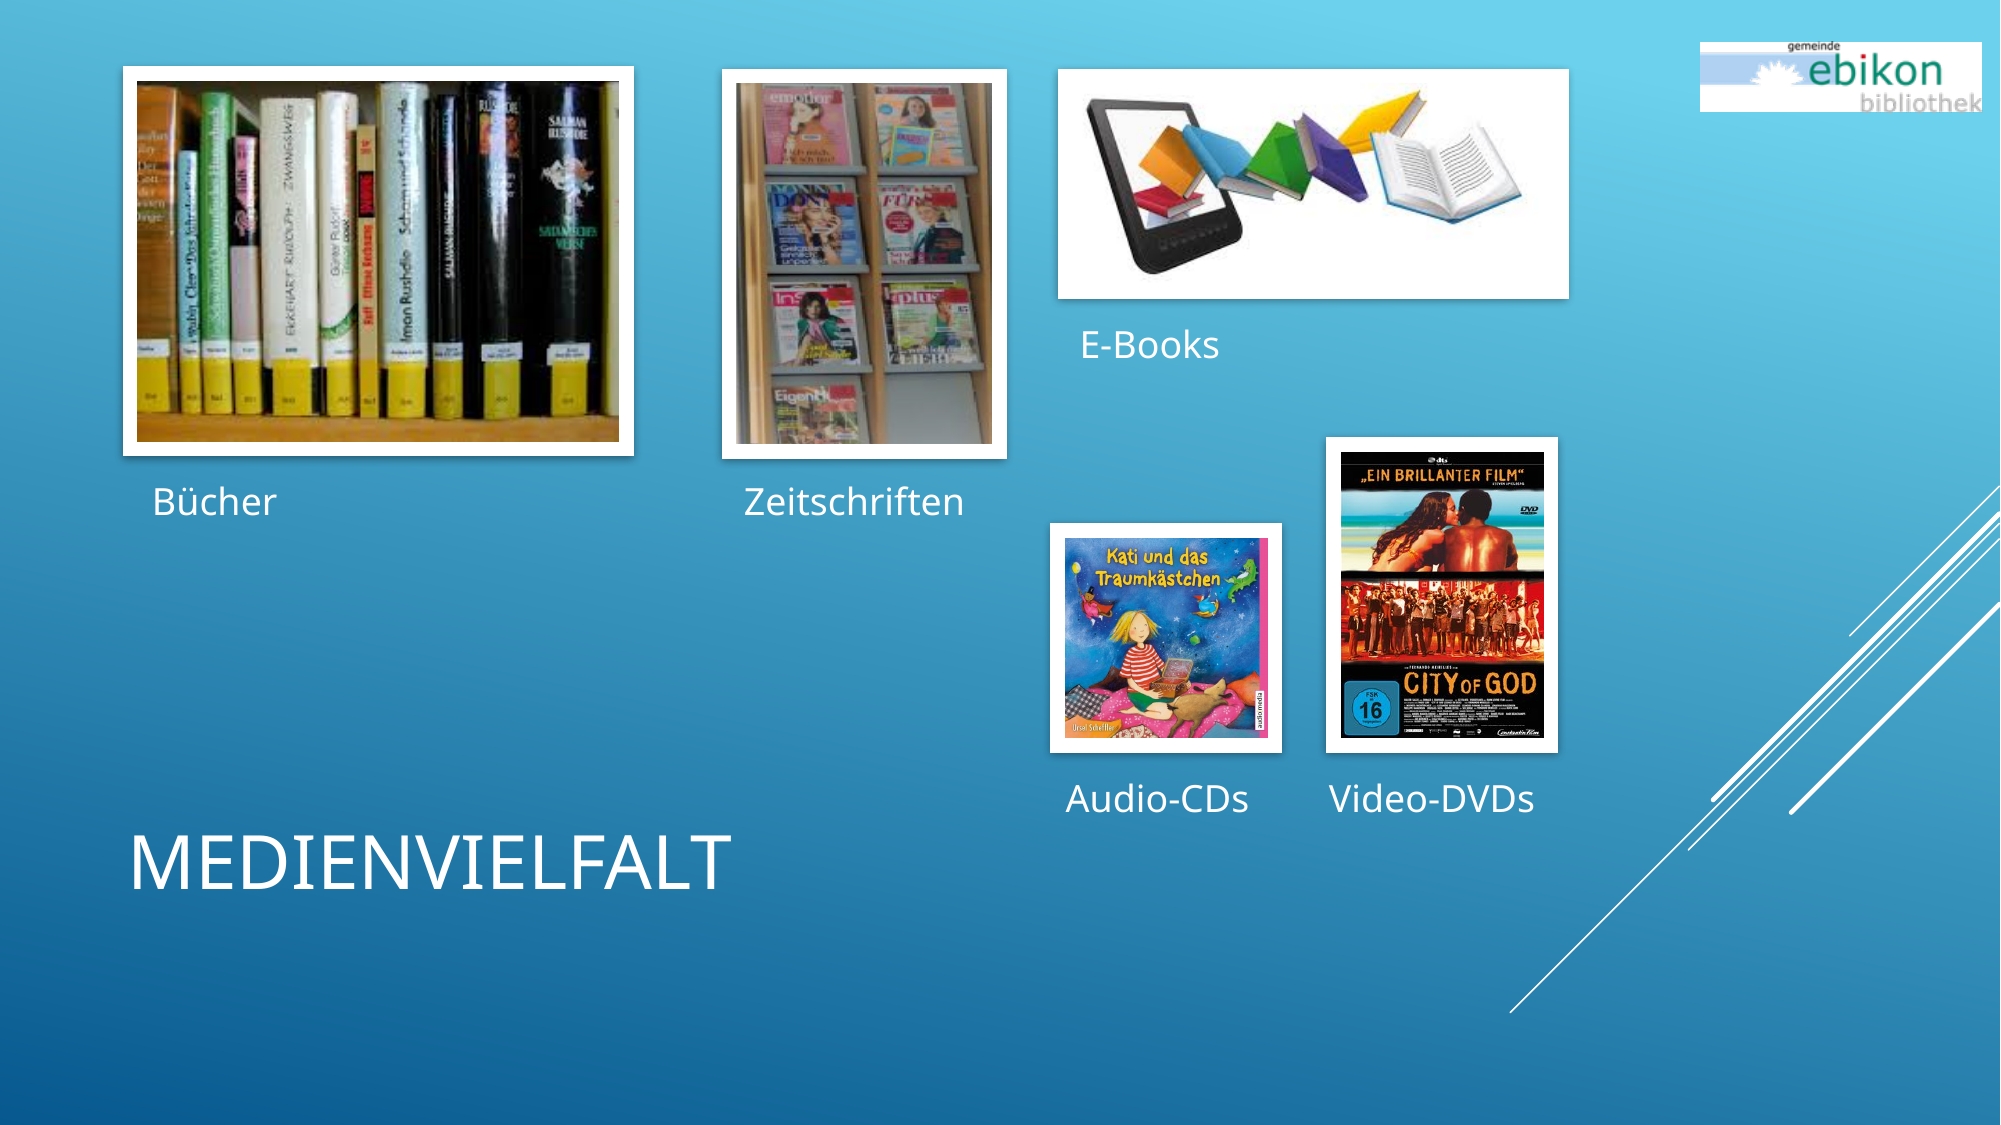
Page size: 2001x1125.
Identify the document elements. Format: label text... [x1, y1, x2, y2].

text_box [1064, 82, 1555, 376]
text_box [728, 82, 993, 533]
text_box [136, 80, 620, 533]
picture [1700, 41, 1983, 113]
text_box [1313, 451, 1571, 830]
title Medienvielfalt [112, 736, 1513, 984]
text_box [1050, 537, 1307, 830]
